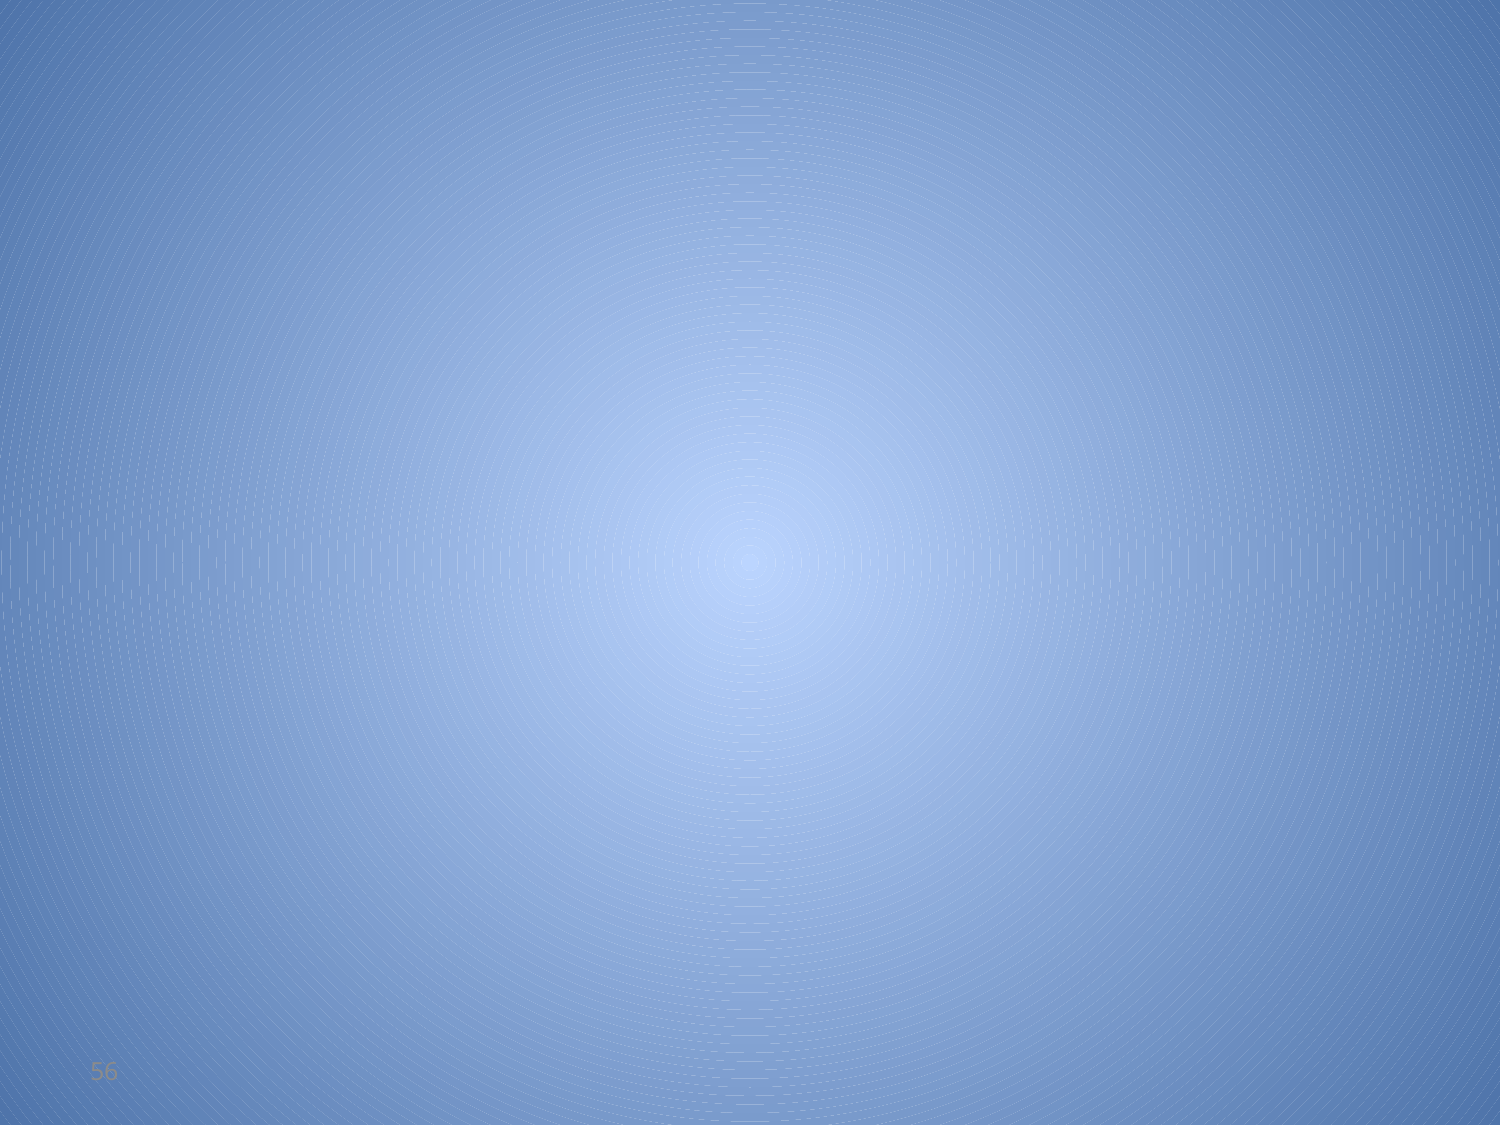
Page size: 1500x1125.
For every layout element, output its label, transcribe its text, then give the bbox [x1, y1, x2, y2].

slide_number 56 [75, 1042, 425, 1103]
